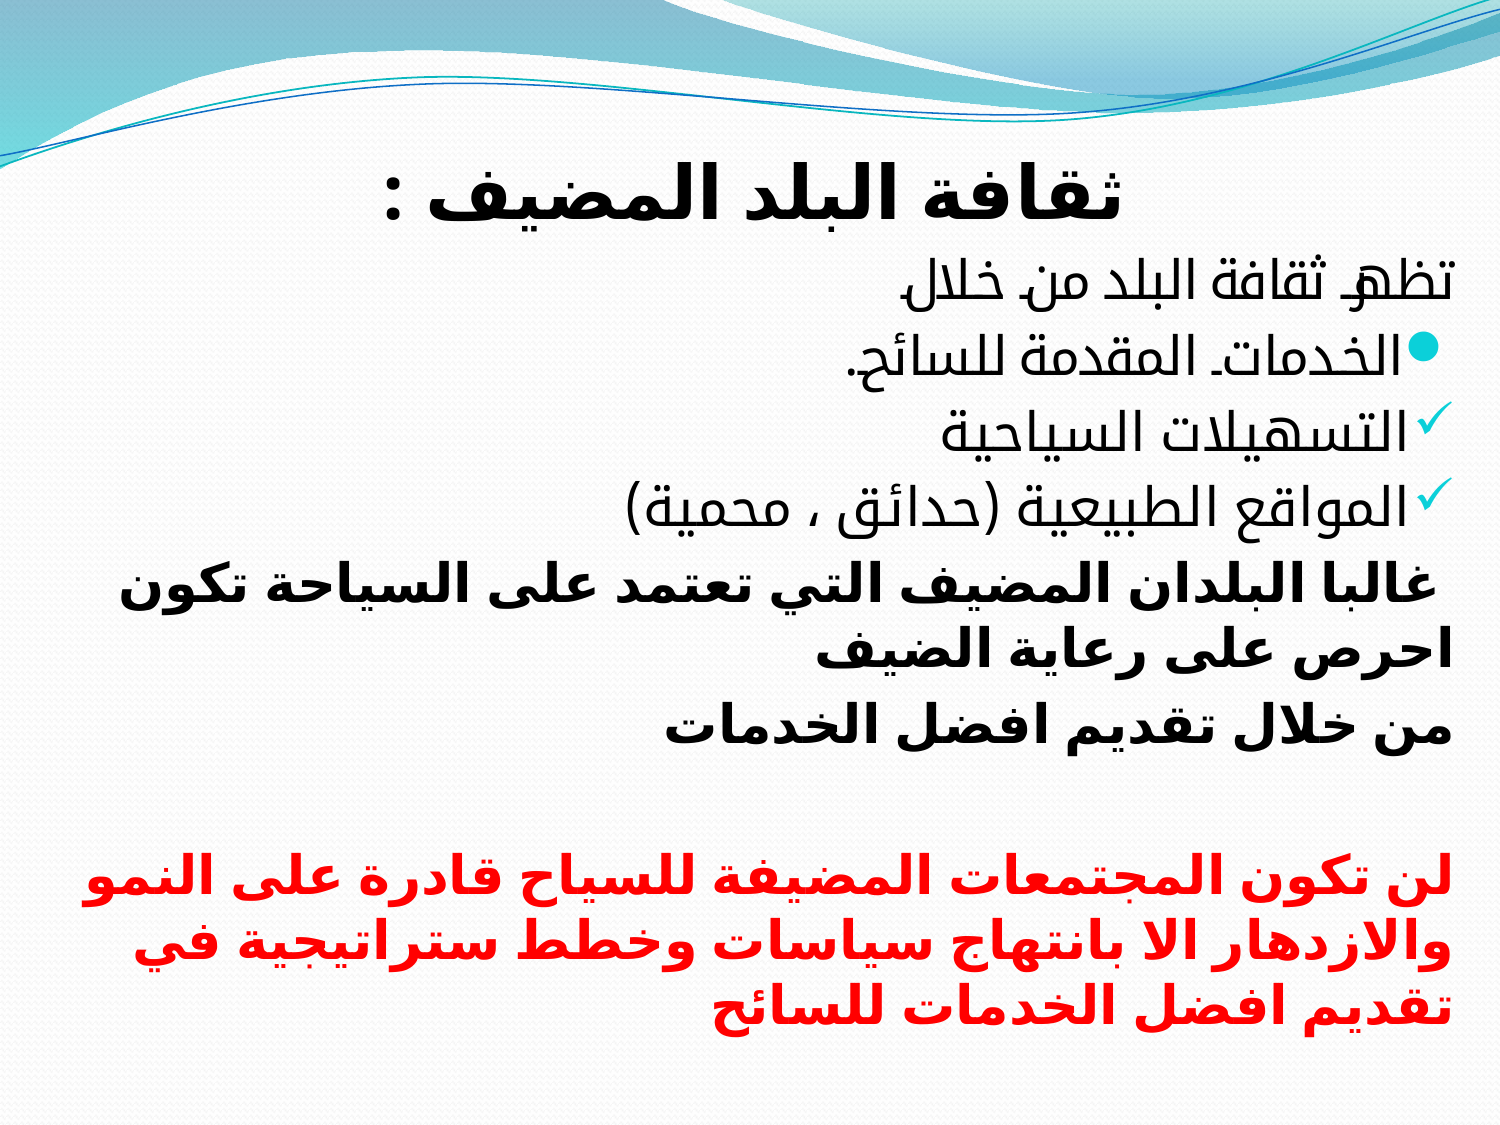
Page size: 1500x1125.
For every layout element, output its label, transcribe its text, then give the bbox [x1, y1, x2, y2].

list ثقافة البلد المضيف : تظهر ثقافة البلد من خلال الخدمات المقدمة للسائح. التسهيلات السياحية المواقع الطبيعية (حدائق ، محمية) غالبا البلدان المضيف التي تعتمد على السياحة تكون احرص على رعاية الضيف من خلال تقديم افضل الخدمات لن تكون المجتمعات المضيفة للسياح قادرة على النمو والازدهار الا بانتهاج سياسات وخطط ستراتيجية في تقديم افضل الخدمات للسائح [17, 137, 1471, 1106]
